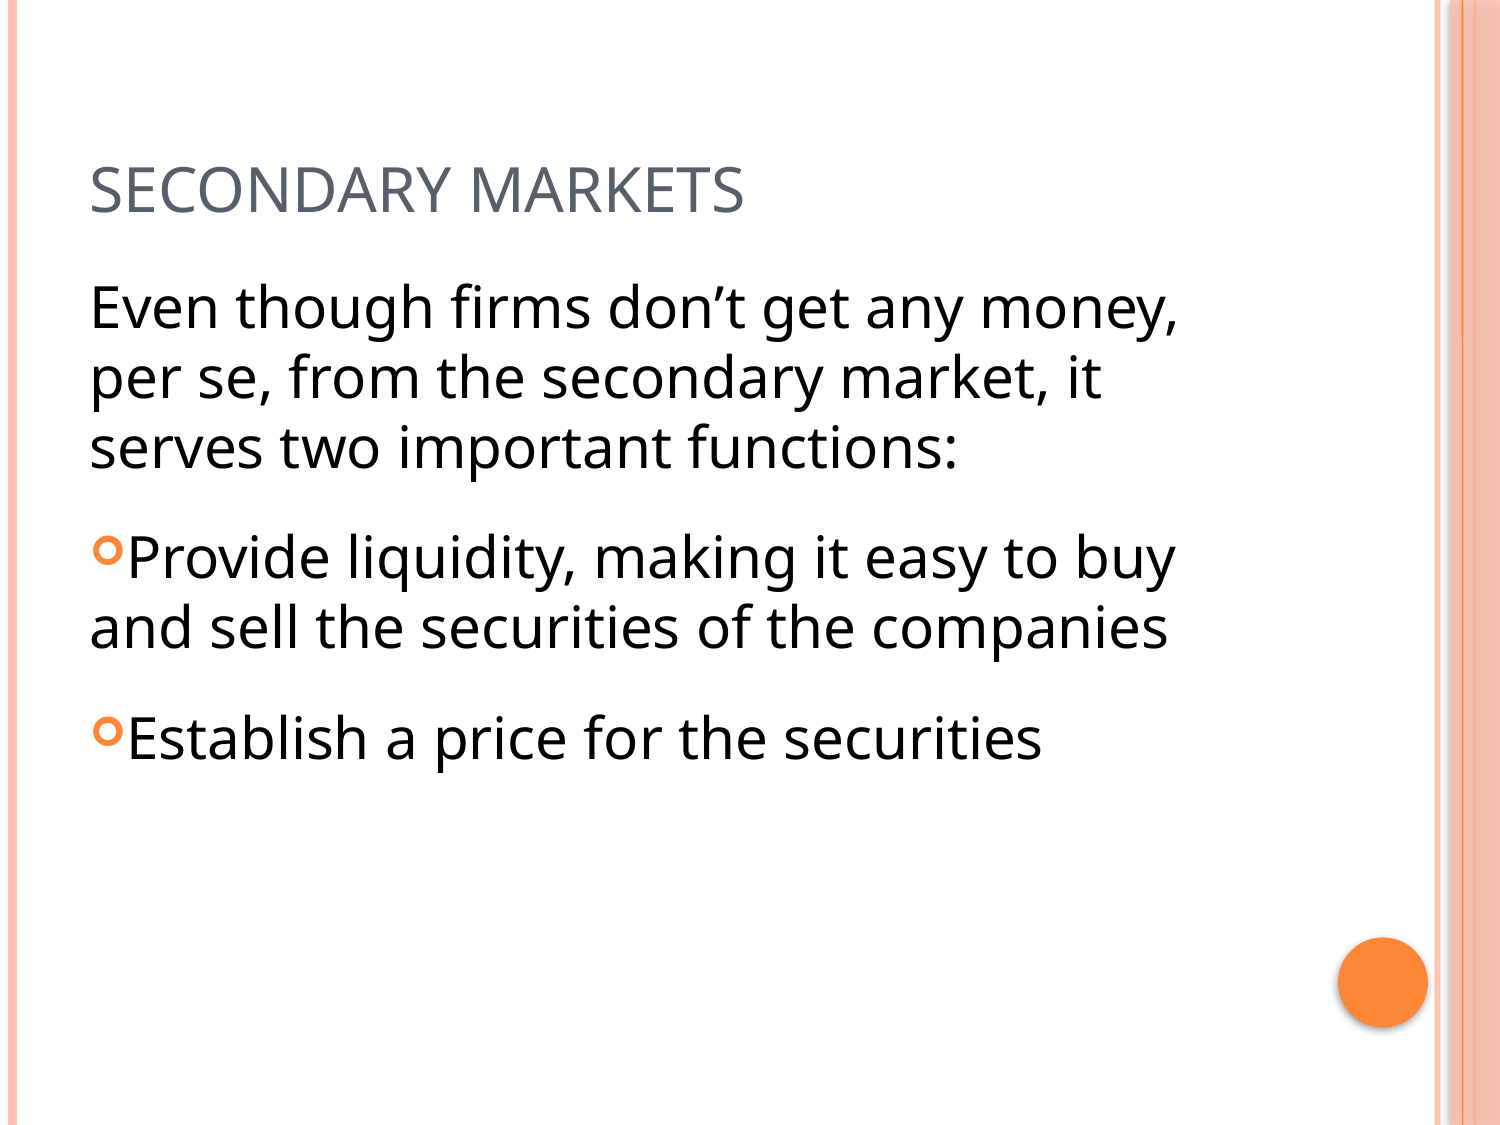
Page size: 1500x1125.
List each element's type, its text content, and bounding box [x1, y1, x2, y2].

list Even though firms don’t get any money, per se, from the secondary market, it serves two important functions: Provide liquidity, making it easy to buy and sell the securities of the companies Establish a price for the securities [75, 262, 1300, 1062]
title Secondary markets [75, 45, 1300, 233]
